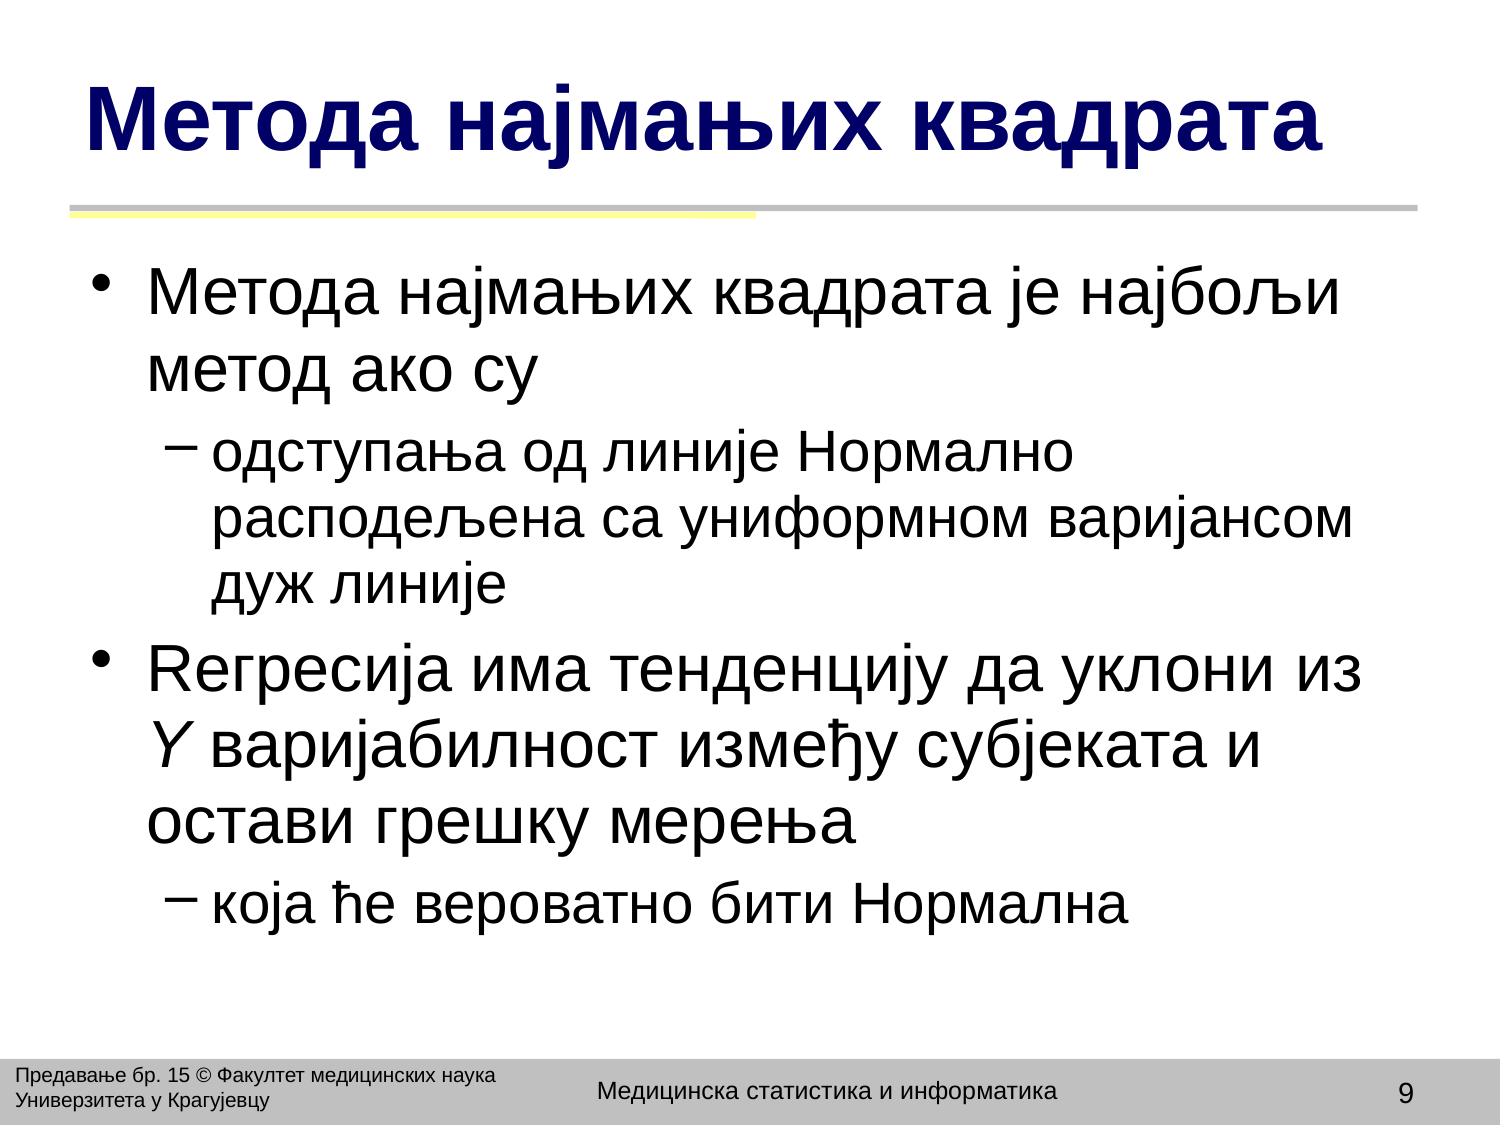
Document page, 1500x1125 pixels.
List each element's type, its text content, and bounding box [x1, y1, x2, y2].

slide_number Предавање бр. 15 © Факултет медицинских наука Универзитета у Крагујевцу [0, 1053, 616, 1108]
slide_number 9 [1164, 1066, 1430, 1125]
list Метода најмањих квадрата је најбољи метод ако су одступања од линије Нормално расподељена са униформном варијансом дуж линије Rегресија има тенденцију да уклони из Y варијабилност између субјеката и остави грешку мерења која ће вероватно бити Нормална [74, 246, 1426, 1023]
footer Медицинска статистика и информатика [512, 1066, 1144, 1125]
title Метода најмањих квадрата [69, 19, 1426, 208]
